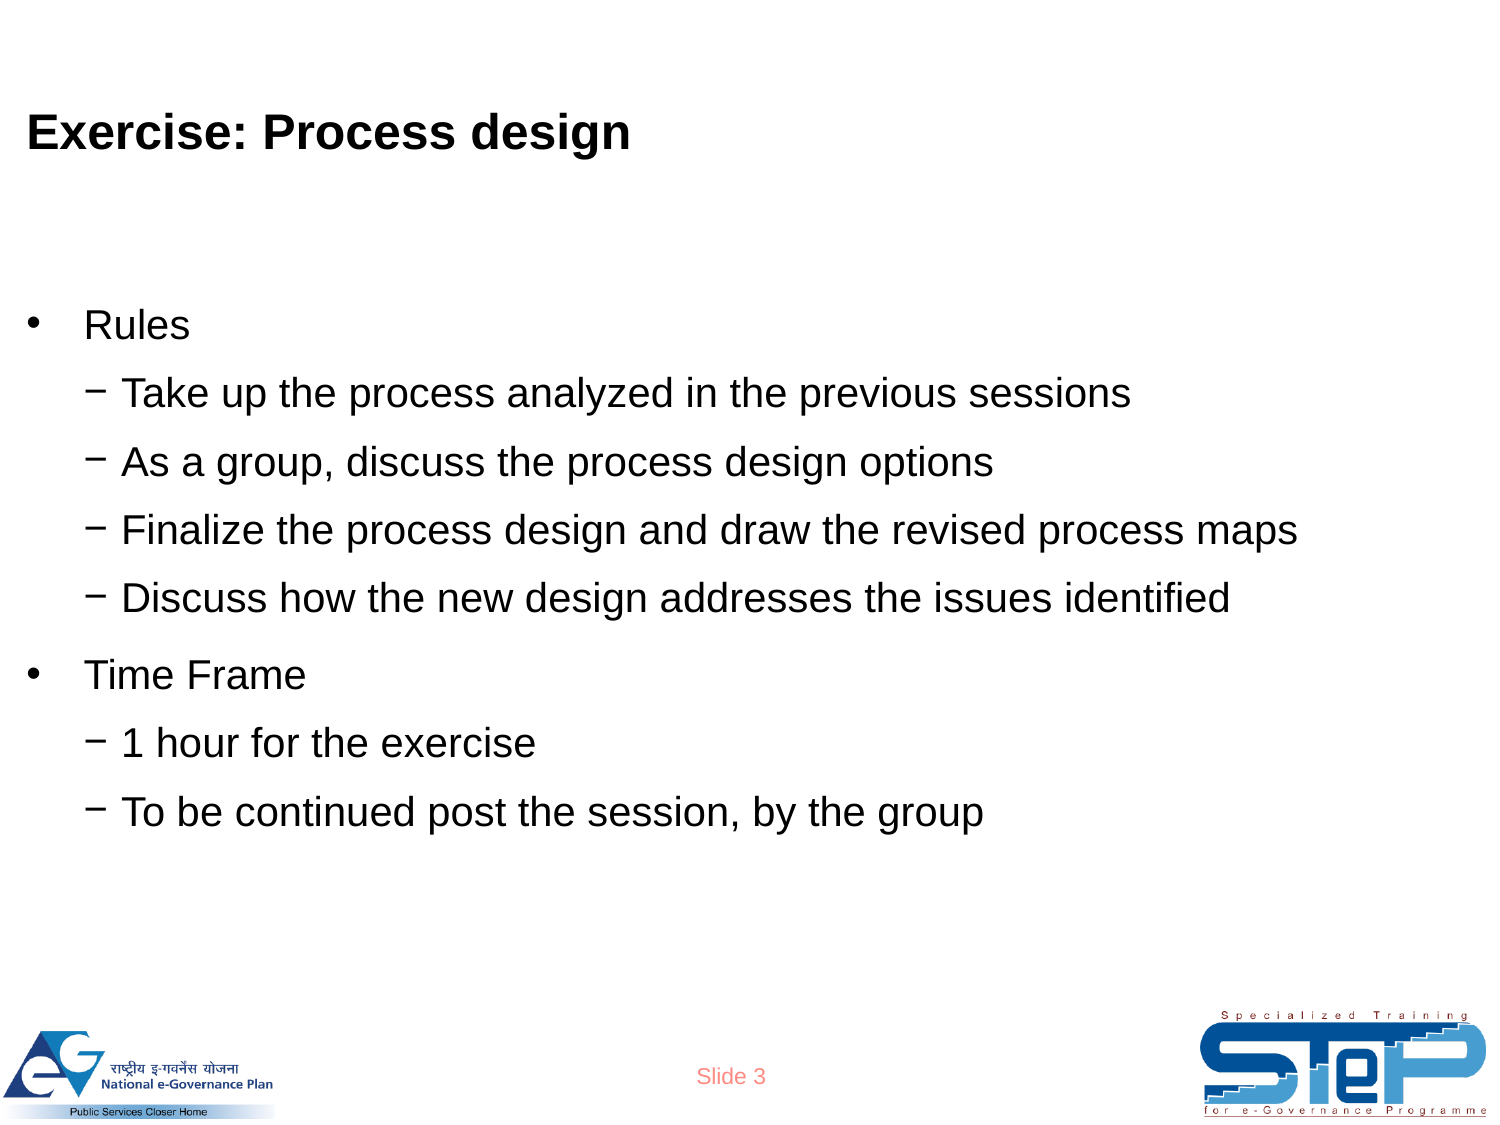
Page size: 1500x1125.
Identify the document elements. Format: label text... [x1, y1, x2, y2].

picture [2, 1031, 275, 1119]
list Rules Take up the process analyzed in the previous sessions As a group, discuss the process design options Finalize the process design and draw the revised process maps Discuss how the new design addresses the issues identified Time Frame 1 hour for the exercise To be continued post the session, by the group [26, 287, 1474, 999]
picture [1200, 1011, 1486, 1117]
title Exercise: Process design [26, 99, 1472, 224]
